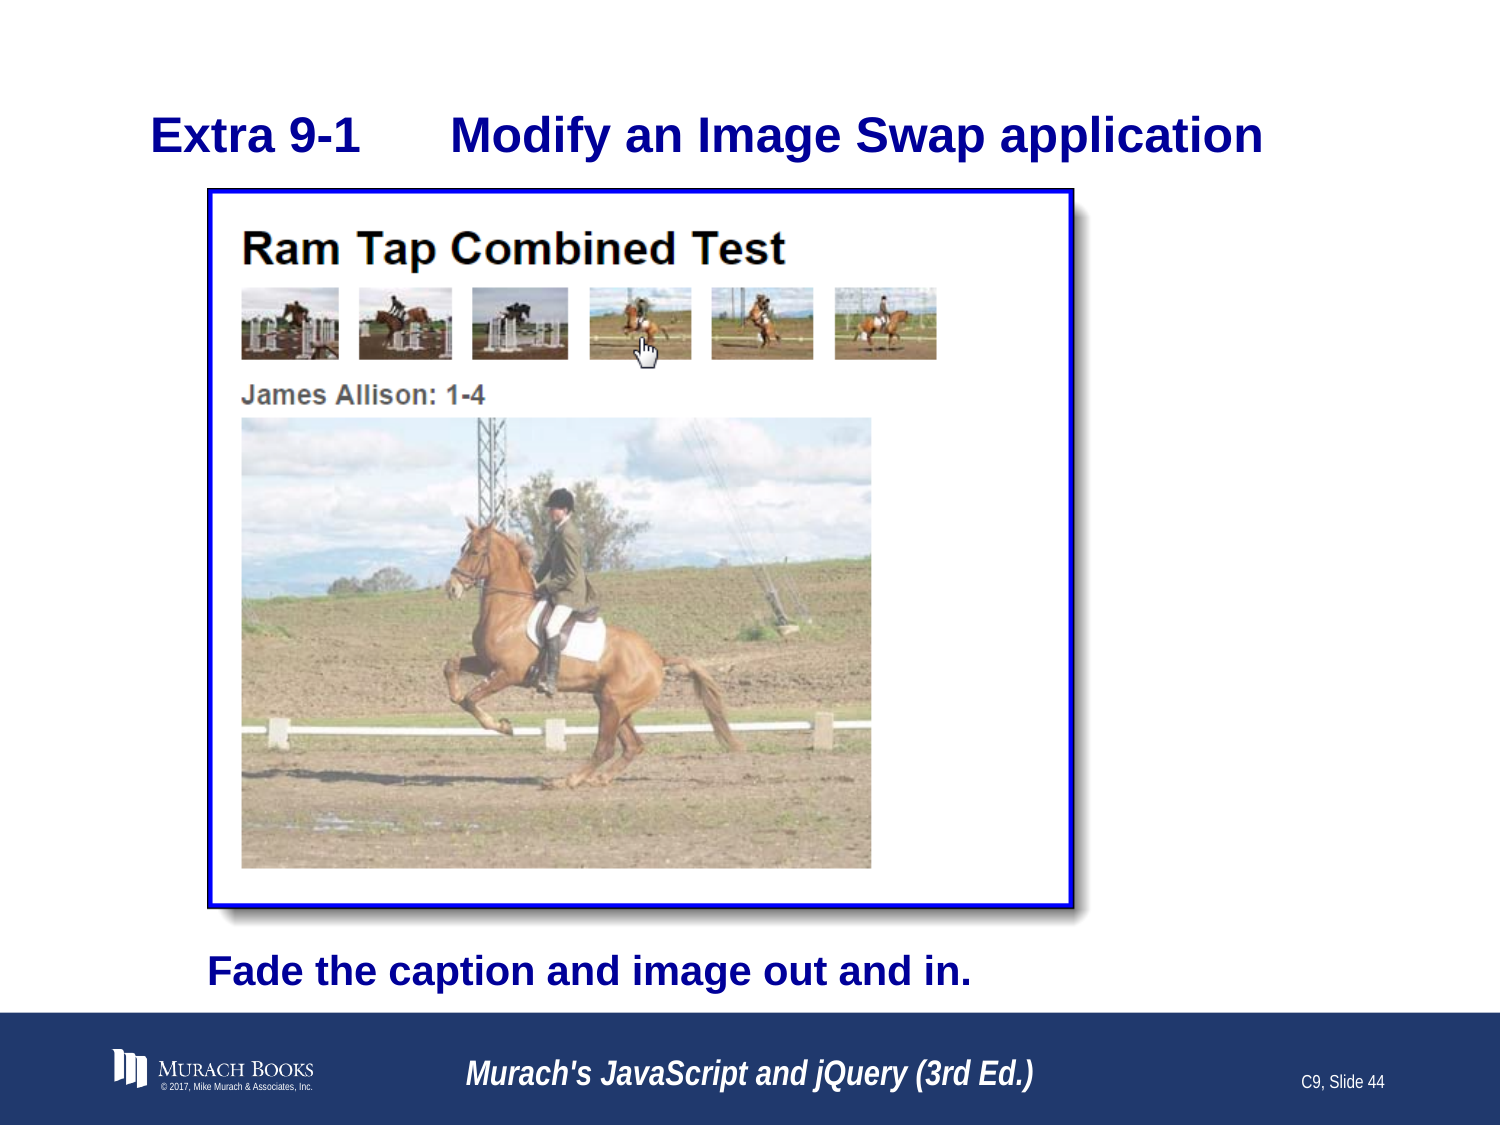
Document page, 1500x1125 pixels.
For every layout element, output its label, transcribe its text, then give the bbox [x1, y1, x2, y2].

title Extra 9-1 Modify an Image Swap application [150, 102, 1350, 164]
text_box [149, 187, 1350, 1008]
slide_number C9, Slide 44 [1087, 1025, 1400, 1100]
footer © 2017, Mike Murach & Associates, Inc. [12, 1025, 463, 1100]
slide_number Murach's JavaScript and jQuery (3rd Ed.) [463, 1025, 1050, 1100]
